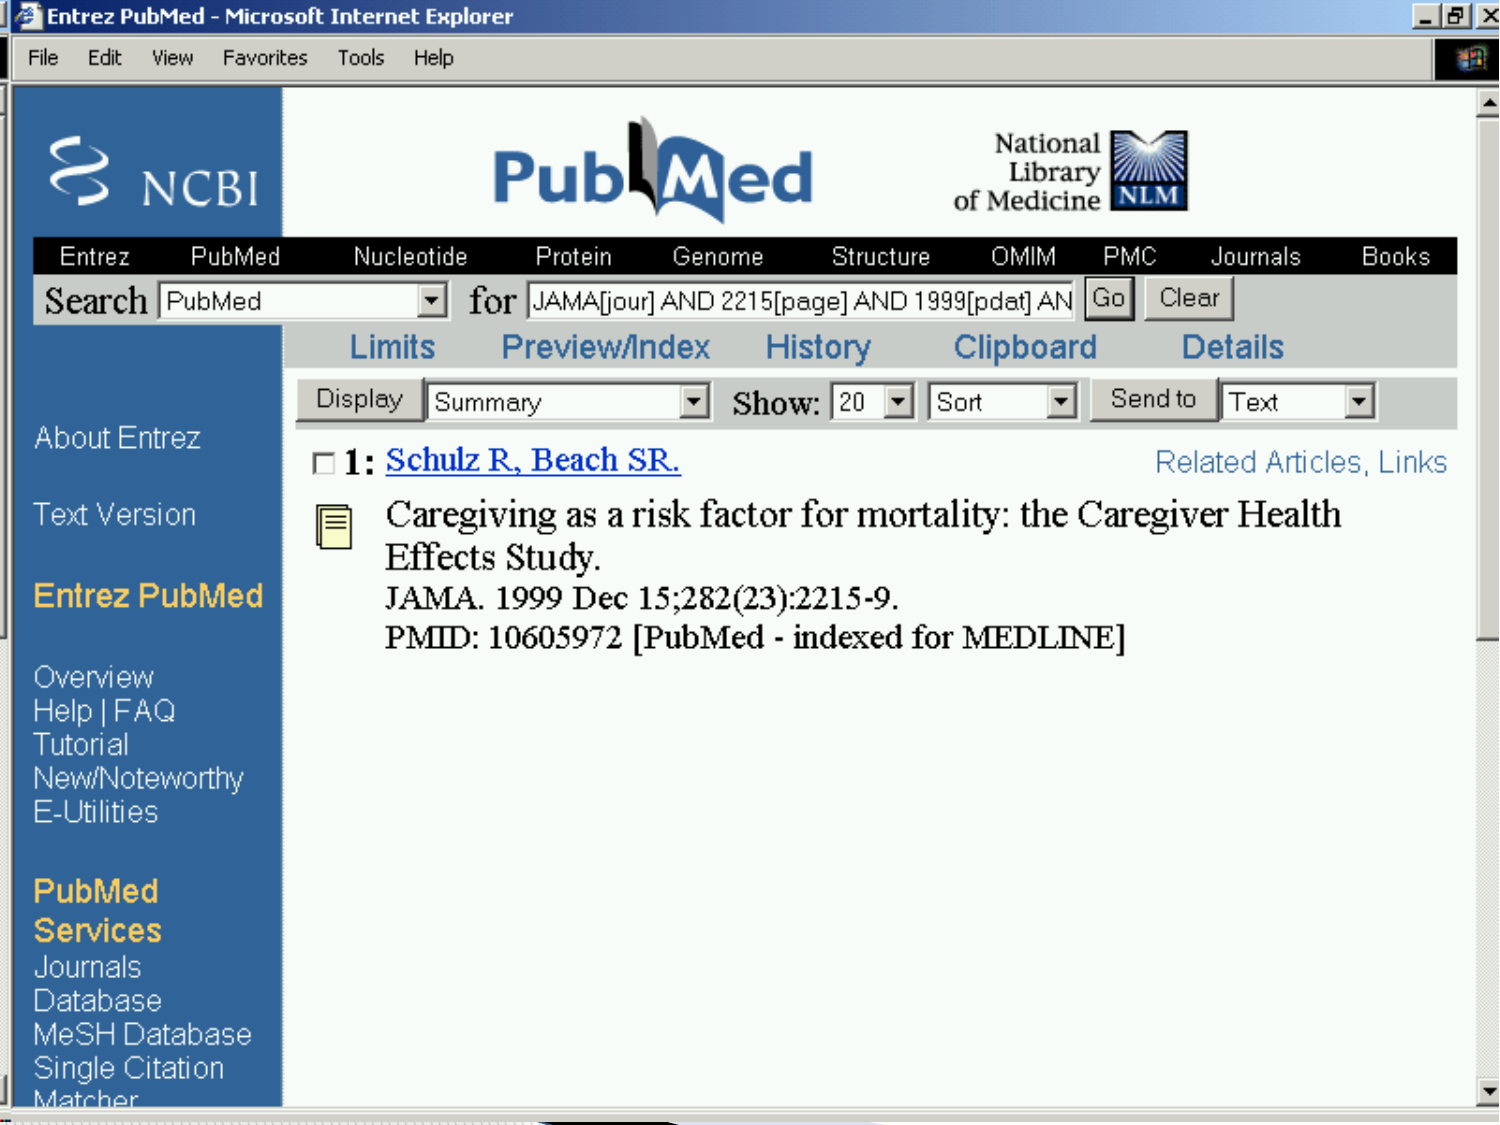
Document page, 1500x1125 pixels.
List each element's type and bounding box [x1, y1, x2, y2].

list [0, 0, 1500, 1125]
